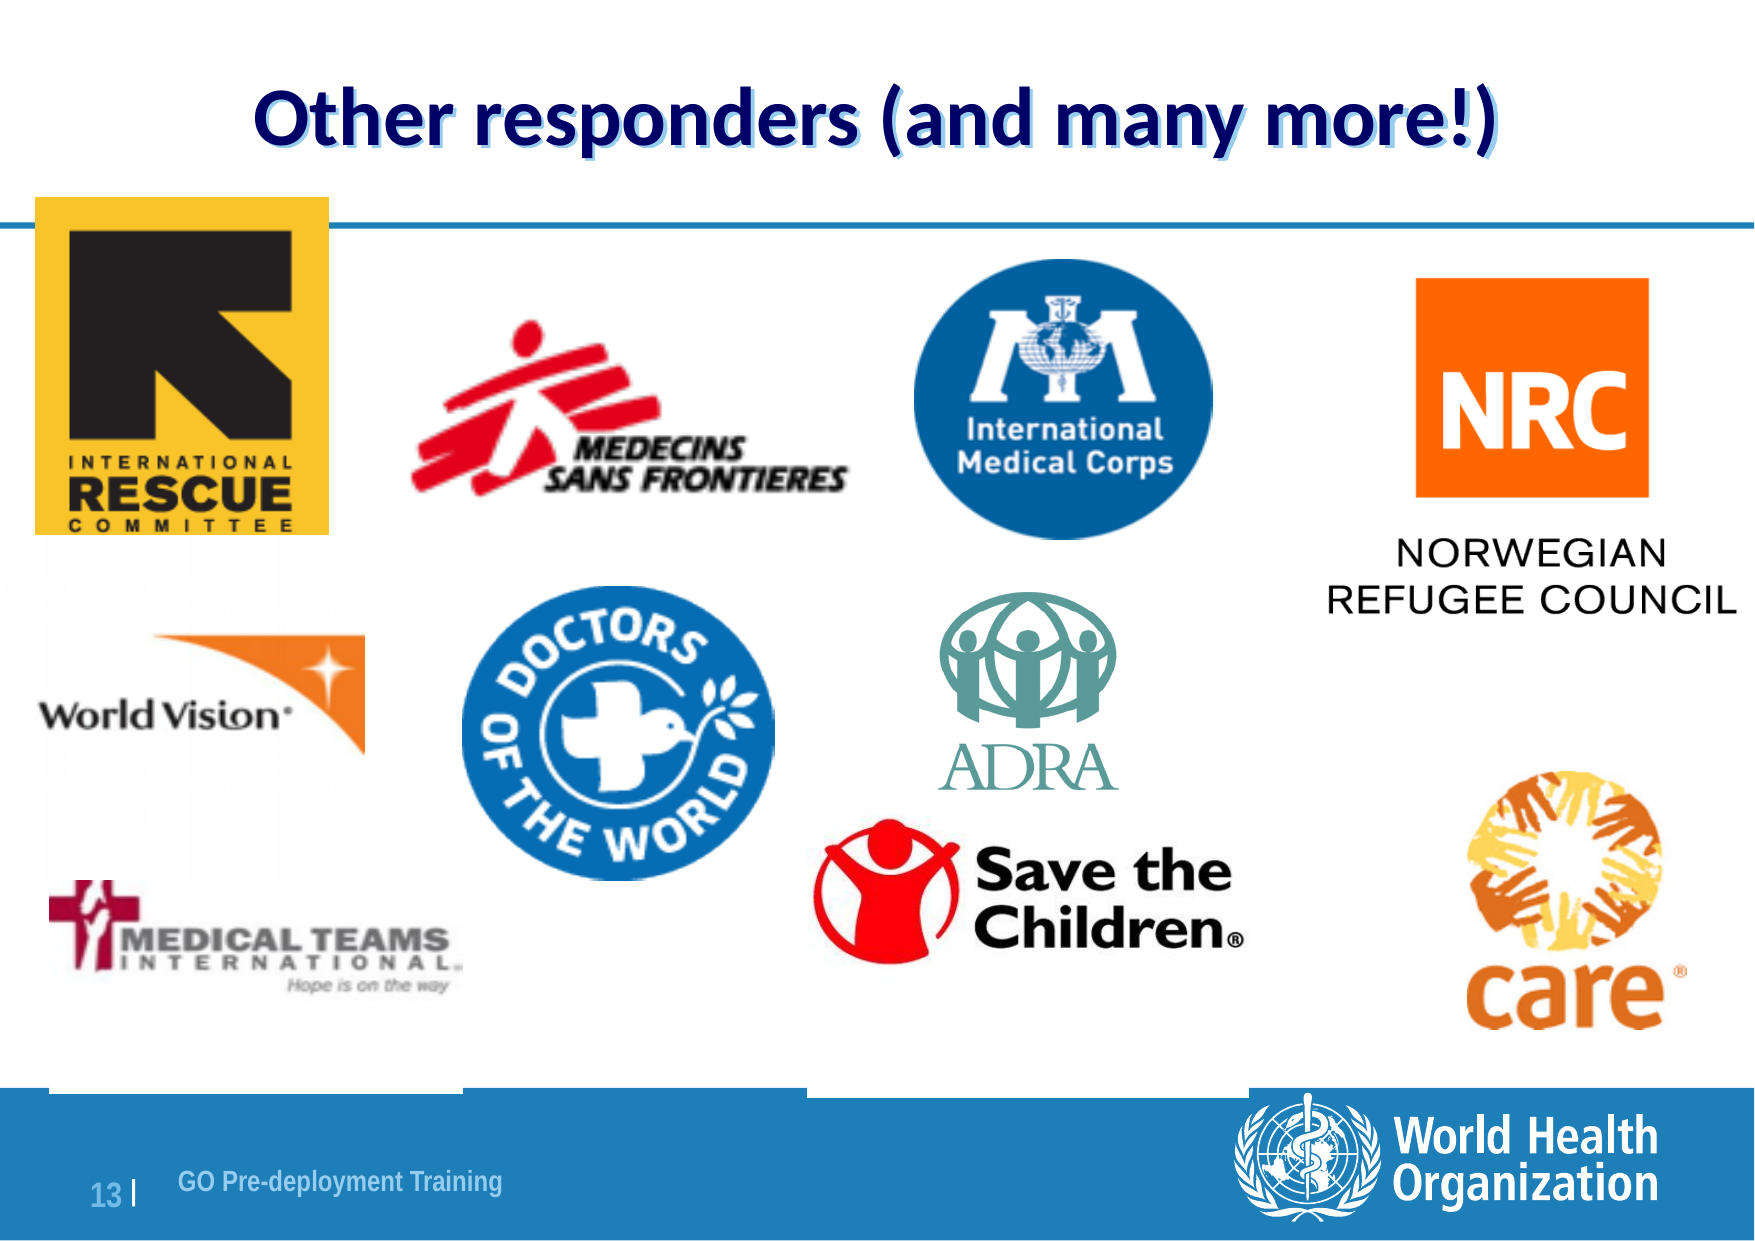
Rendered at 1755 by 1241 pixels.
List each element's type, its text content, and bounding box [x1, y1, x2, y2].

title Other responders (and many more!) [0, 0, 1755, 224]
picture [914, 258, 1213, 541]
picture [1467, 771, 1687, 1031]
picture [1277, 229, 1755, 662]
picture [0, 186, 1250, 1098]
